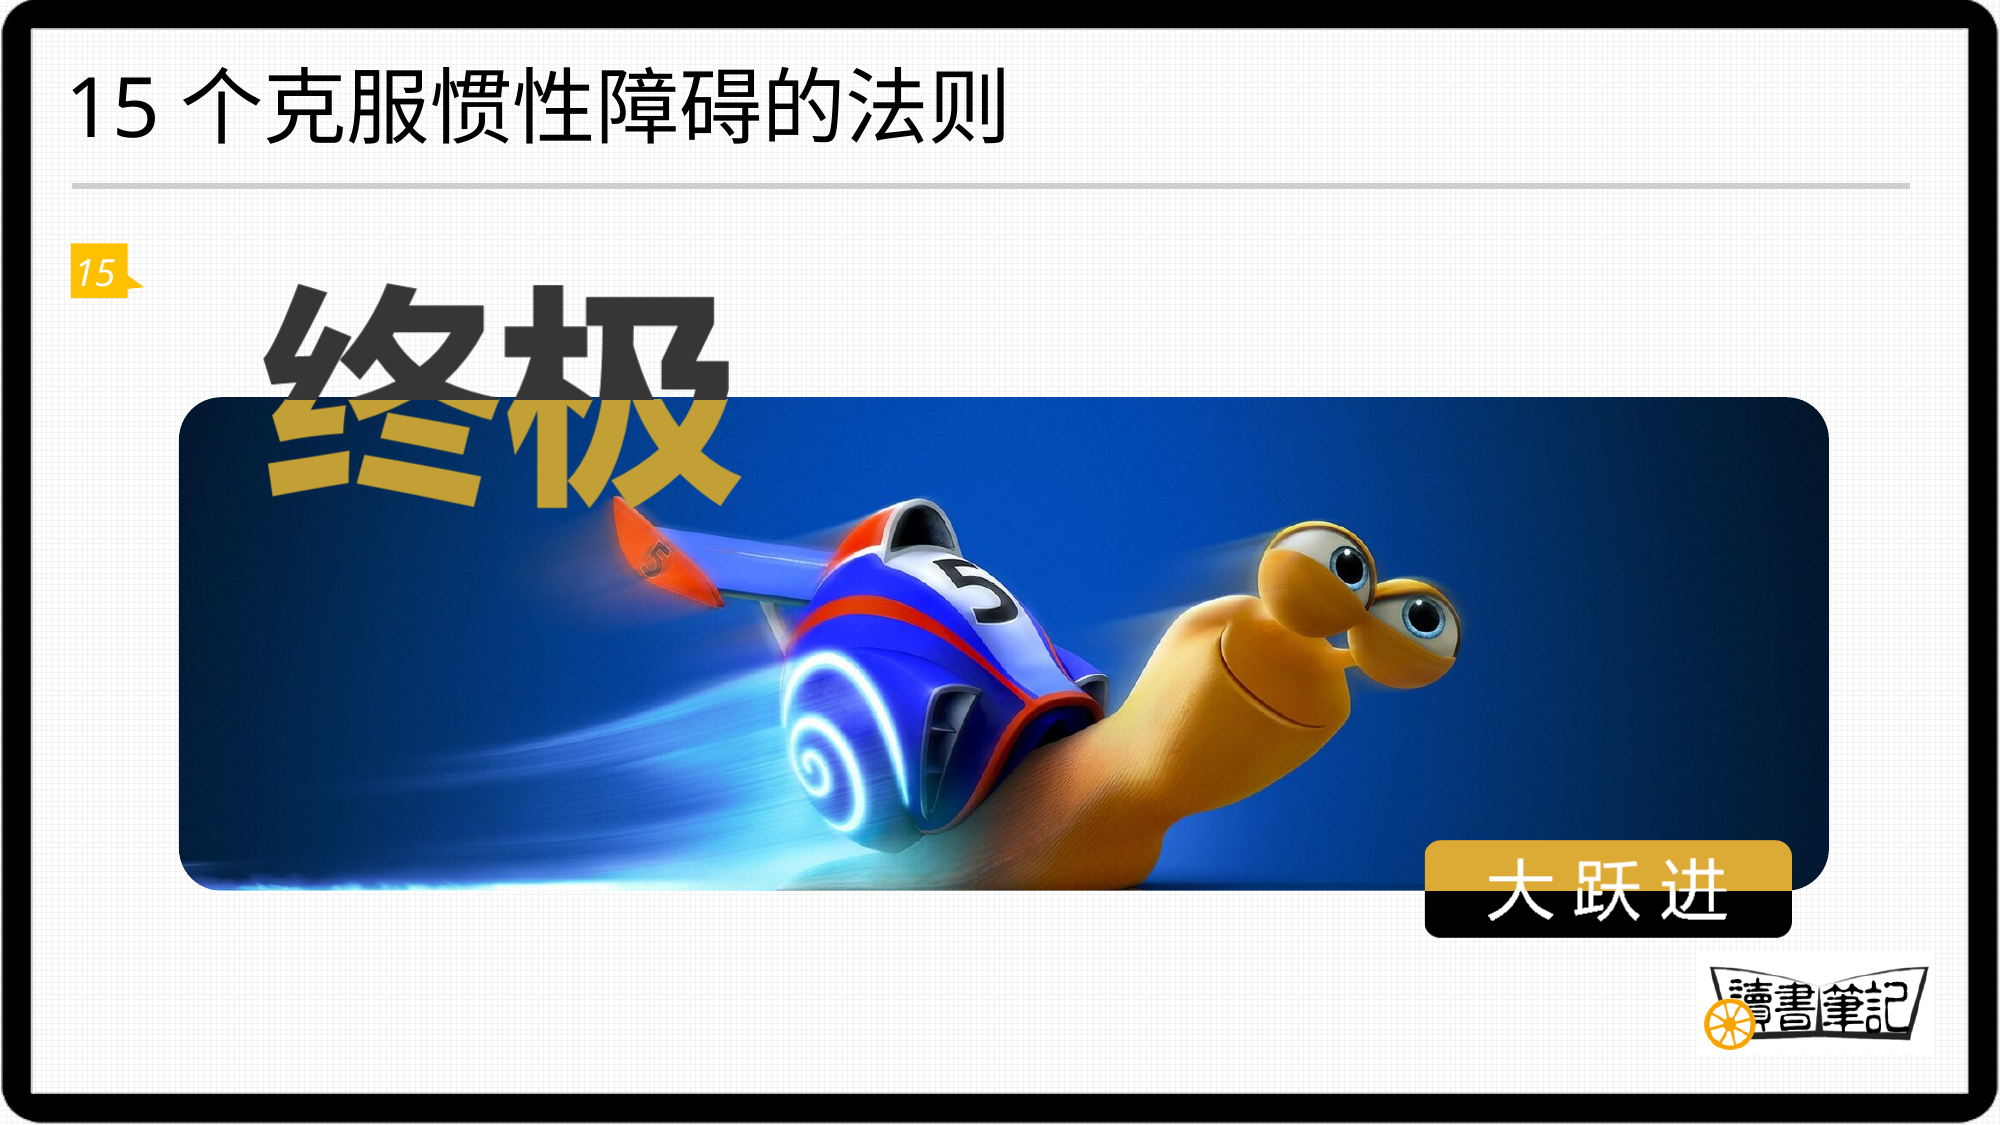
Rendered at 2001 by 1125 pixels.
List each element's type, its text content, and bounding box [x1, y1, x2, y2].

picture [0, 0, 2000, 1125]
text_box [57, 241, 115, 303]
text_box 15个克服惯性障碍的法则 [50, 46, 1028, 162]
